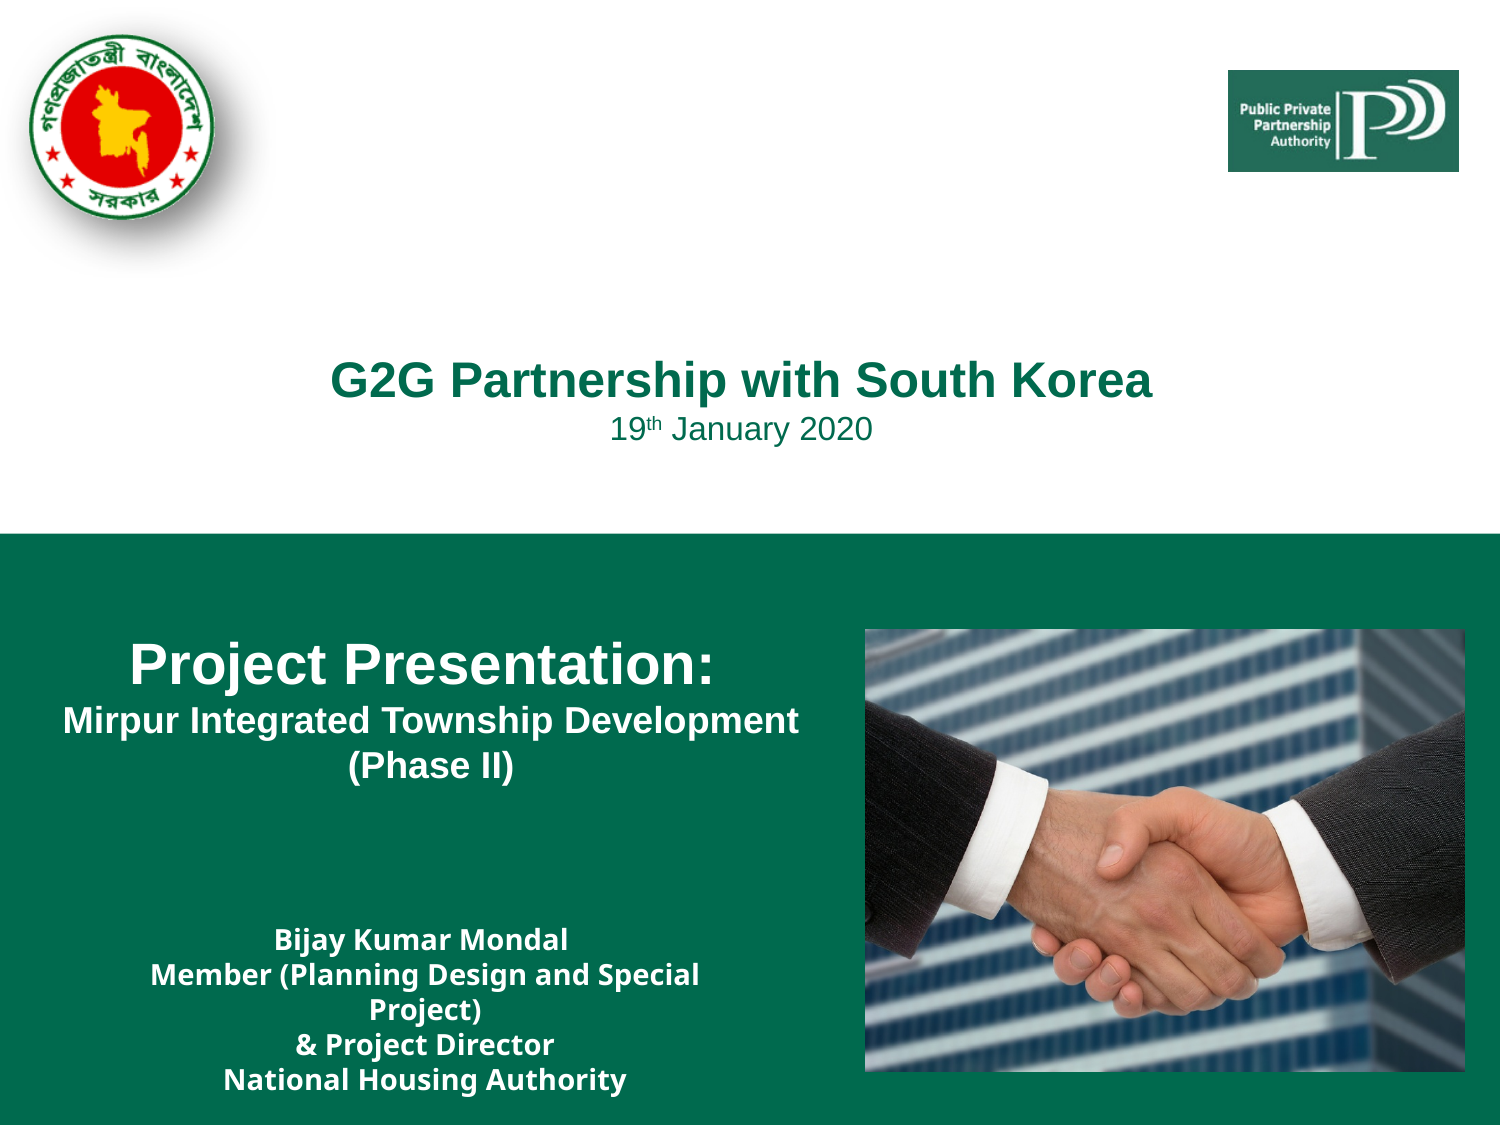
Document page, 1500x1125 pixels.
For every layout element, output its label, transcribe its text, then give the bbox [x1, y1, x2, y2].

text_box [0, 533, 1500, 1125]
picture [29, 34, 215, 221]
picture [865, 629, 1466, 1072]
picture [1227, 68, 1460, 173]
text_box Bijay Kumar Mondal Member (Planning Design and Special Project) & Project Director National Housing Authority [88, 913, 762, 1104]
text_box Project Presentation: Mirpur Integrated Township Development (Phase II) [6, 618, 857, 794]
text_box G2G Partnership with South Korea 19th January 2020 [33, 339, 1450, 455]
